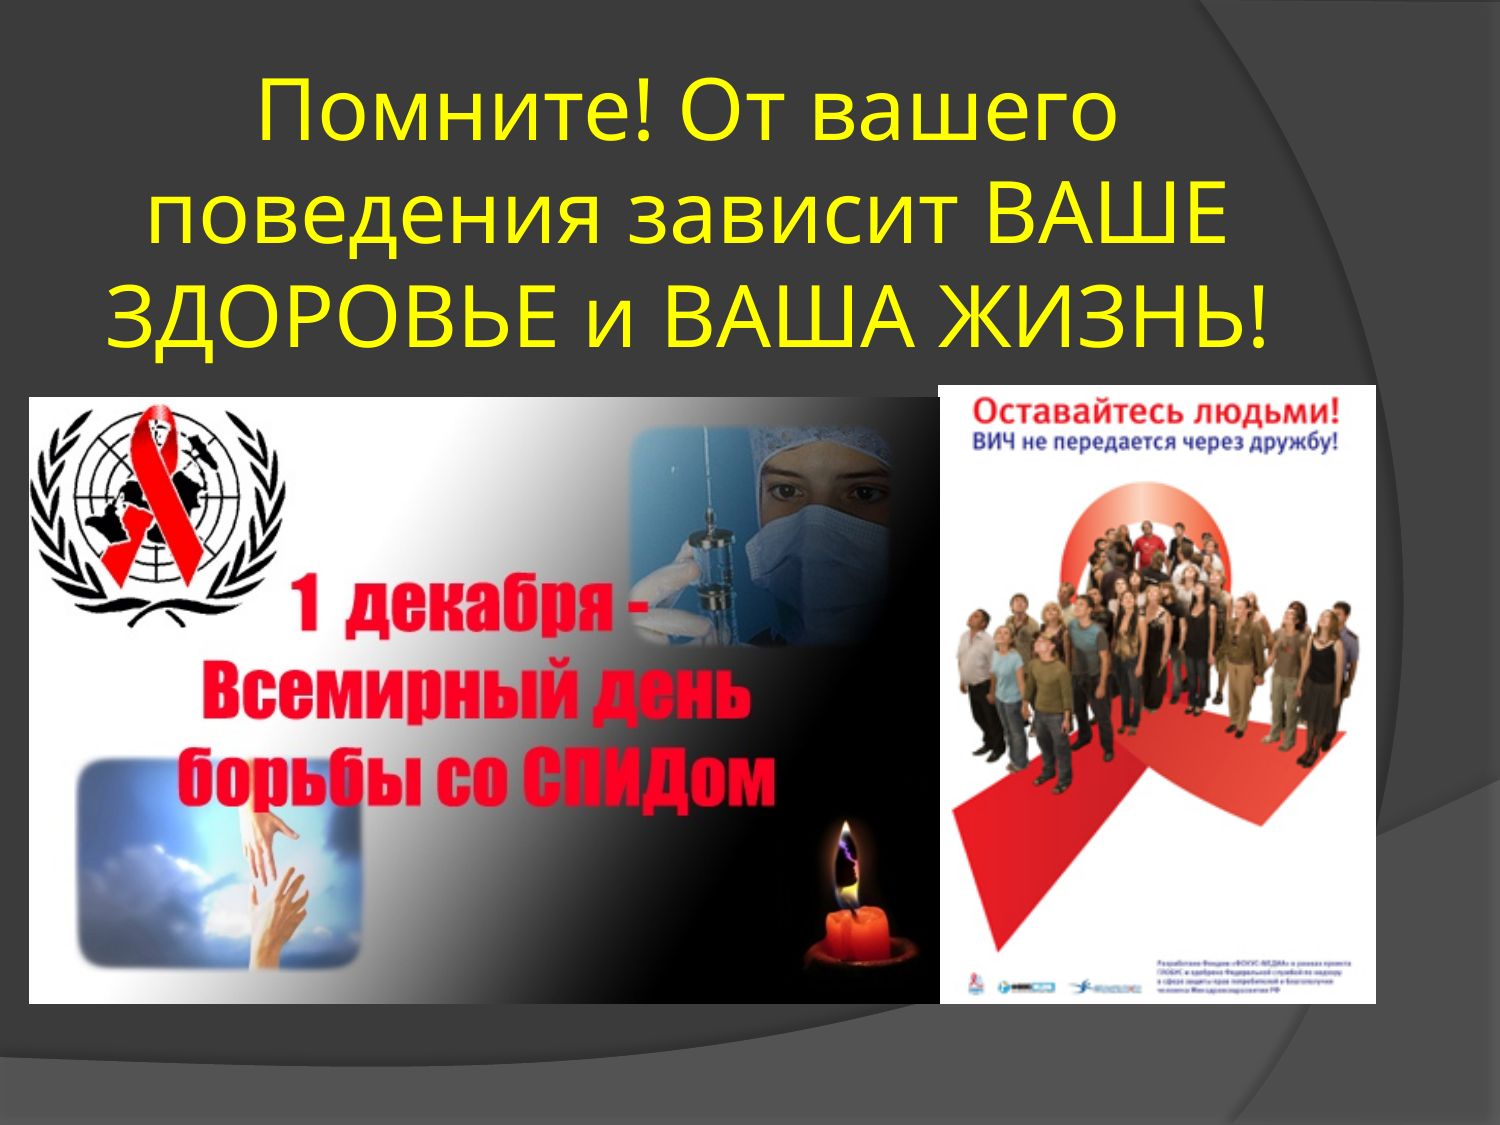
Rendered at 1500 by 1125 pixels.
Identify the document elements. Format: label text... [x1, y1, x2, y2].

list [938, 385, 1377, 1005]
title Помните! От вашего поведения зависит ВАШЕ ЗДОРОВЬЕ и ВАША ЖИЗНЬ! [75, 45, 1300, 374]
picture [29, 396, 940, 1004]
